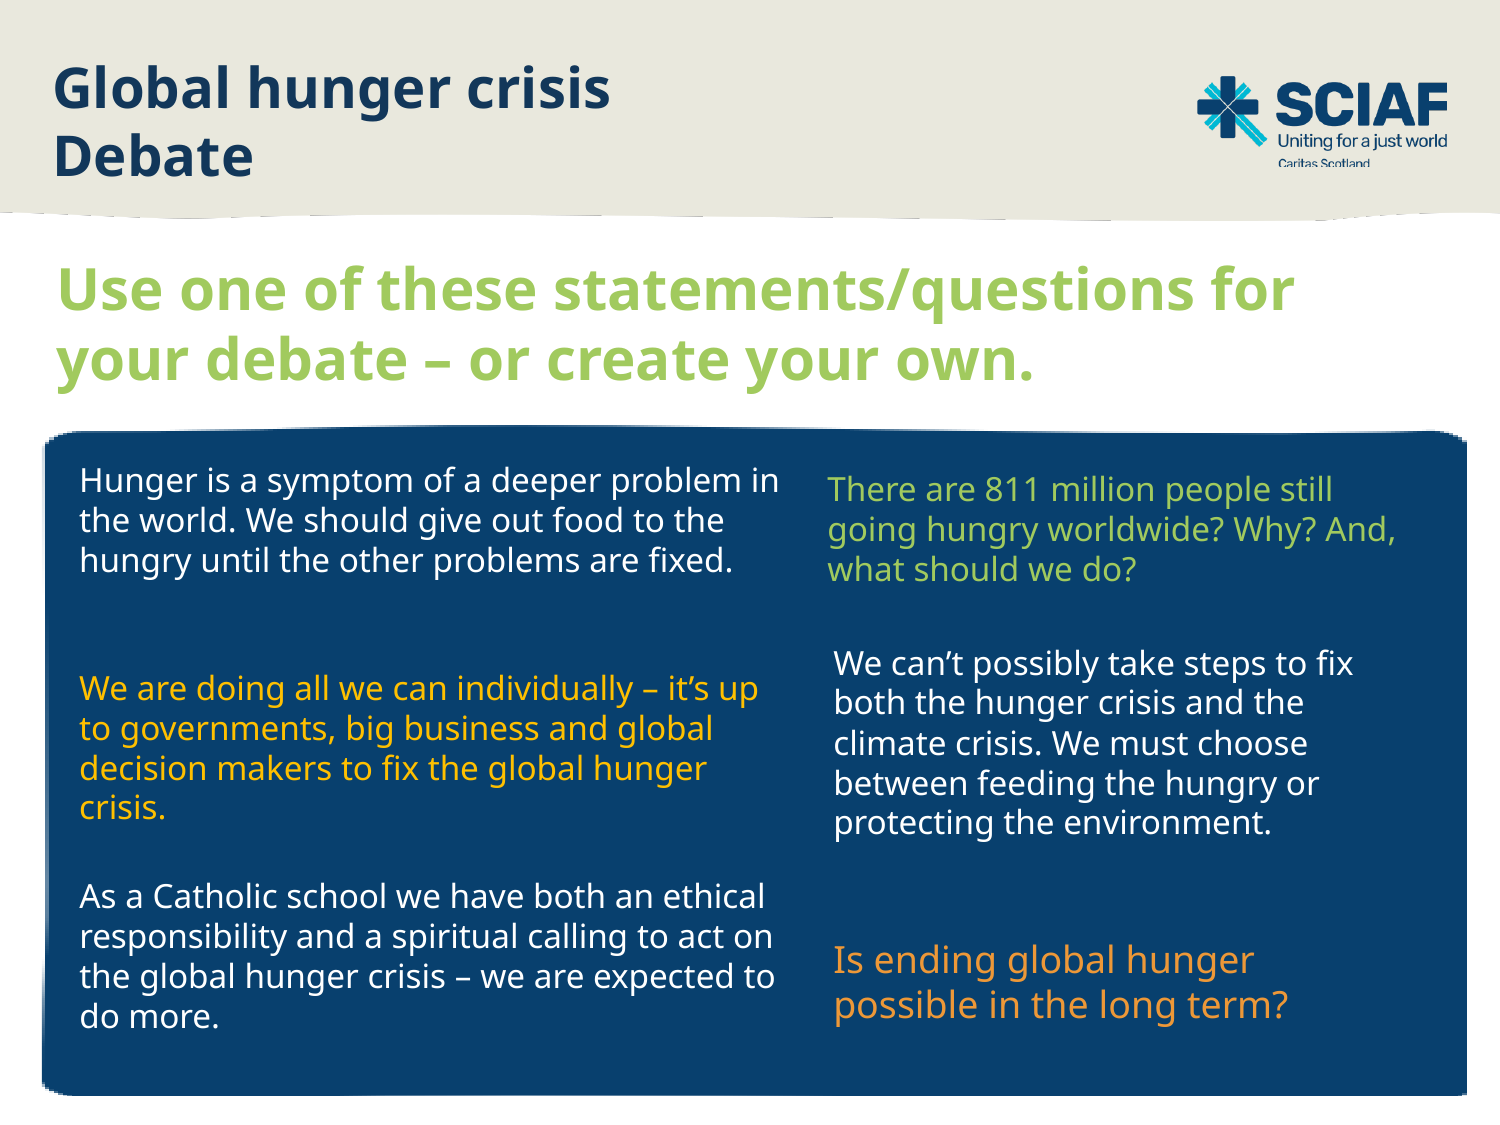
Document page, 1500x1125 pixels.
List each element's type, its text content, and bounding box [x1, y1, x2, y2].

picture [0, 0, 1500, 221]
picture [41, 425, 1467, 1096]
text_box Use one of these statements/questions for your debate – or create your own. [41, 245, 1444, 400]
